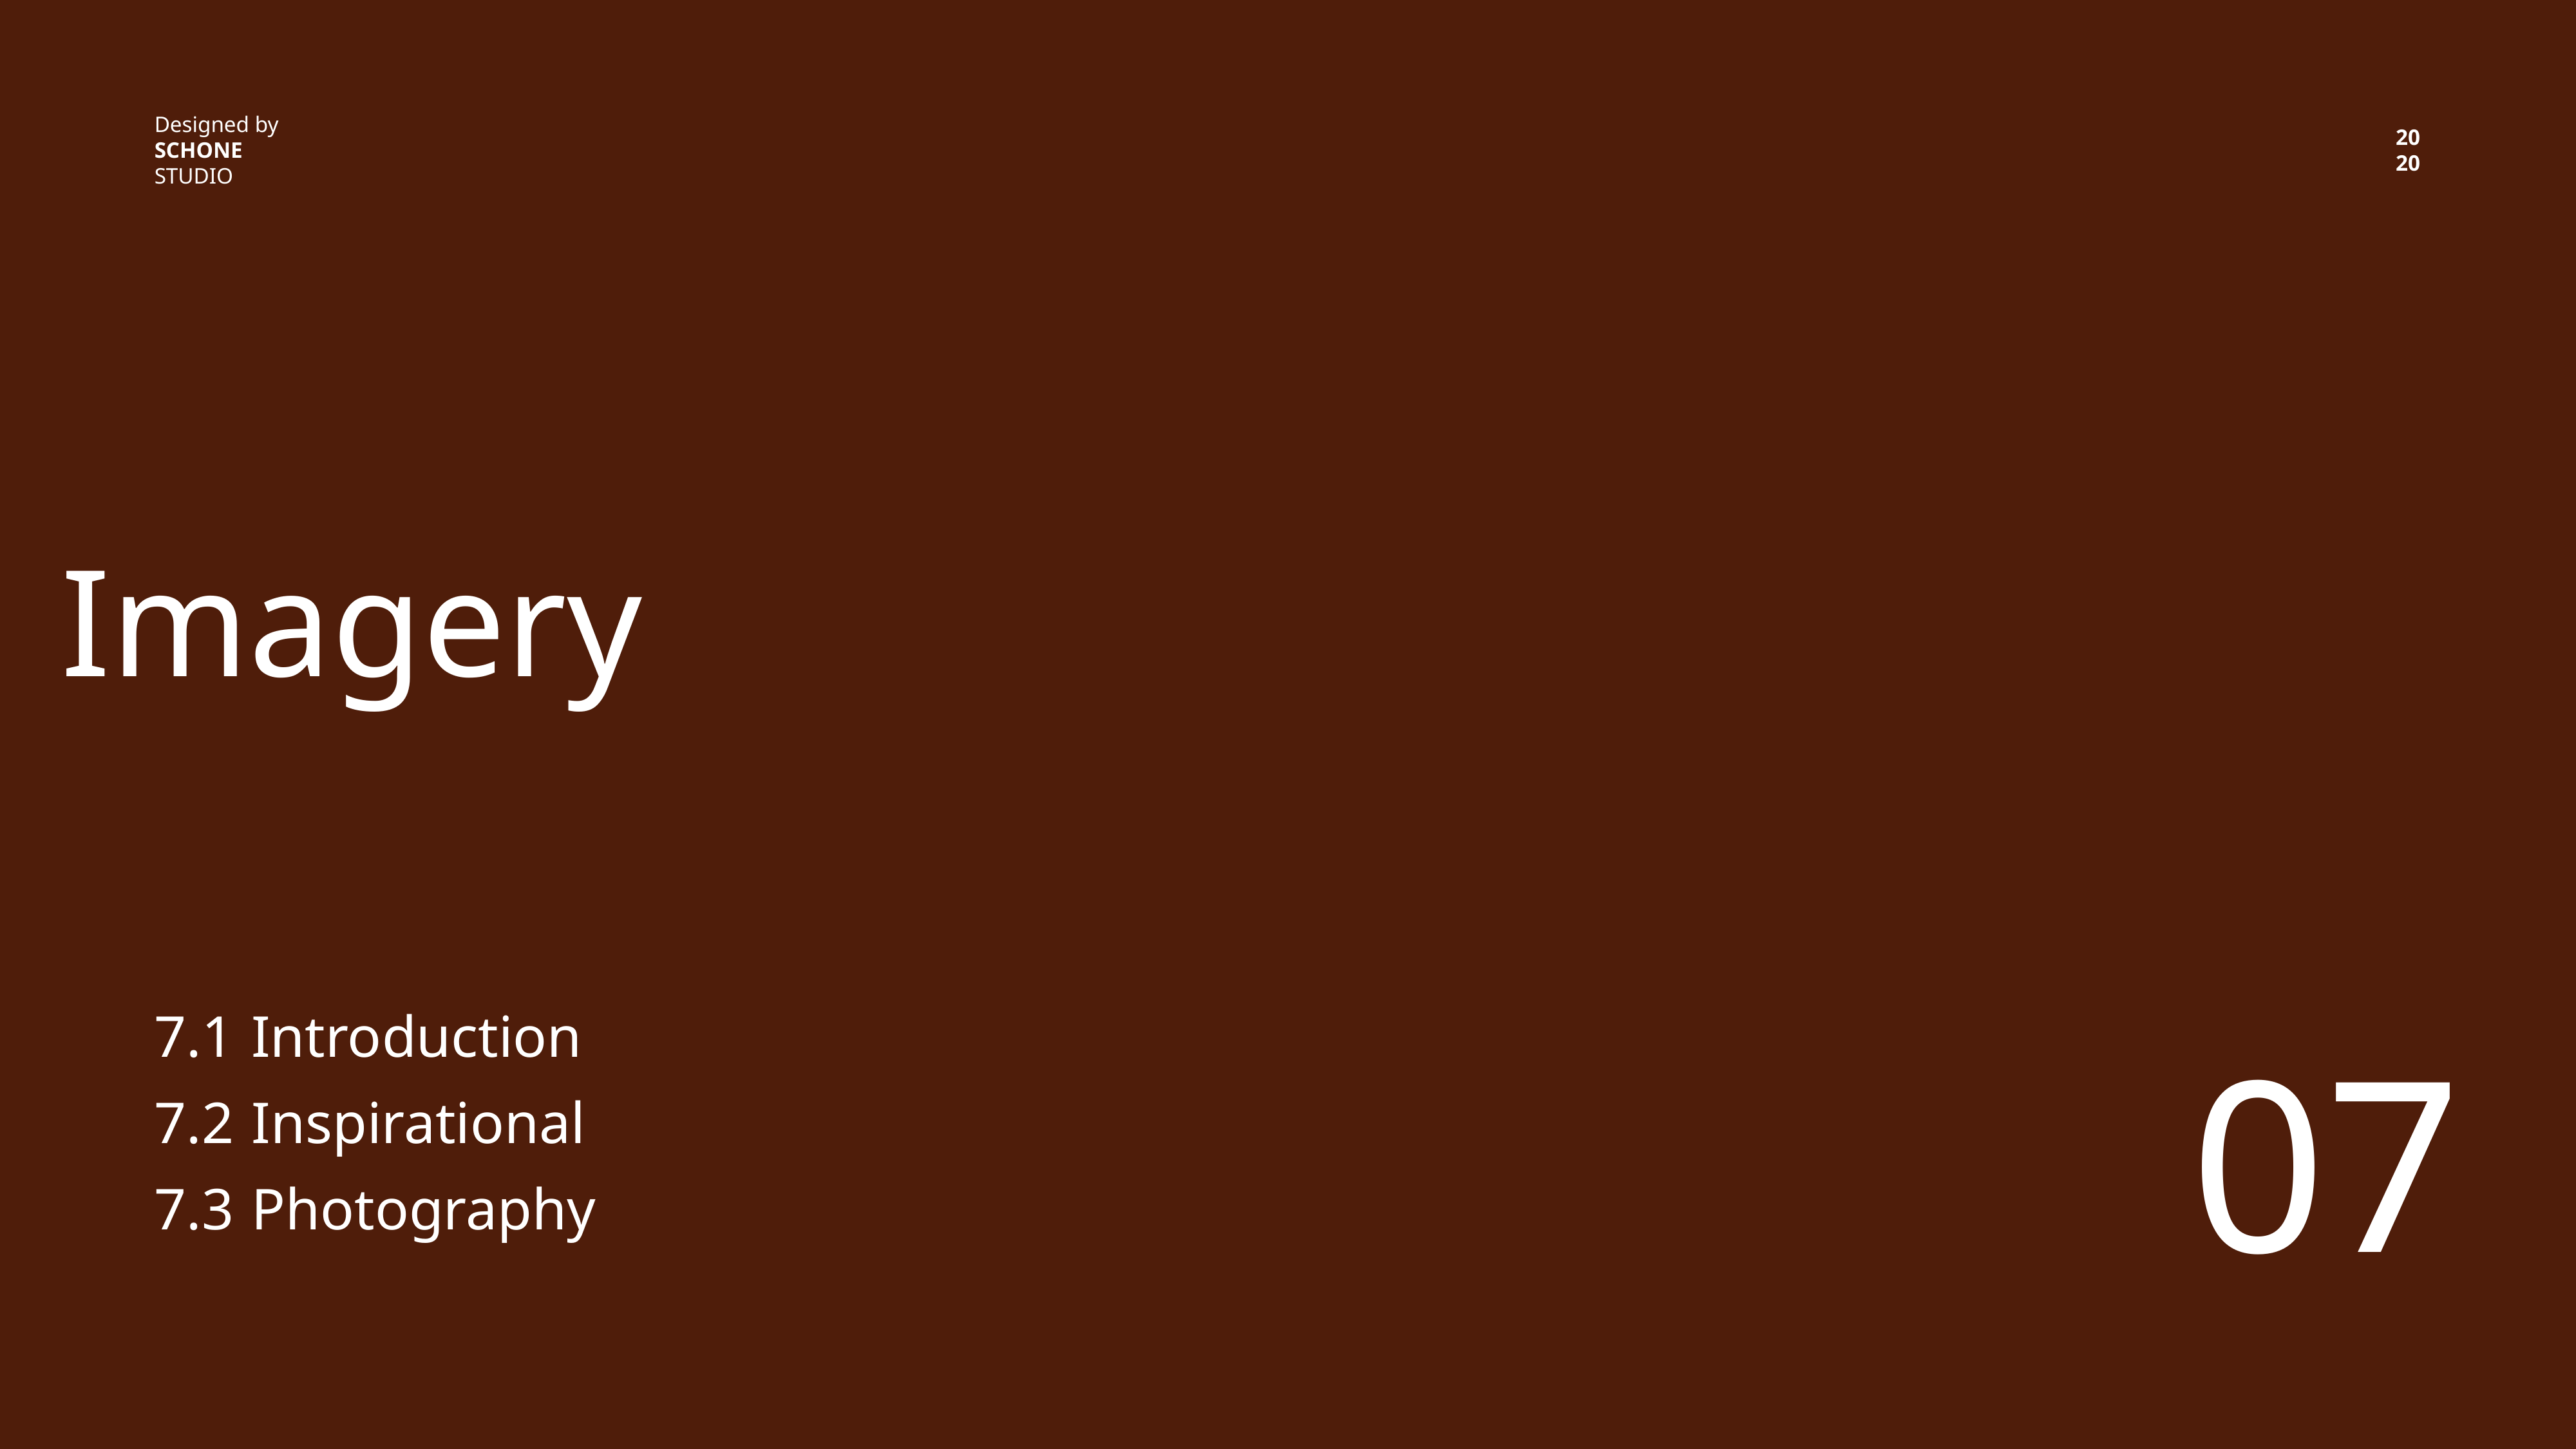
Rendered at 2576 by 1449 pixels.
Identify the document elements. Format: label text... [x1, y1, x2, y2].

list Designed by SCHONE STUDIO [146, 116, 328, 184]
list 20 20 [2387, 116, 2430, 184]
text_box 7.2 [147, 1079, 244, 1162]
text_box 7.1 [147, 993, 244, 1076]
text_box Imagery [53, 541, 650, 716]
text_box 7.3 [147, 1165, 244, 1249]
text_box Introduction [244, 993, 625, 1076]
text_box Inspirational [244, 1079, 718, 1162]
text_box 07 [2183, 1062, 2470, 1305]
text_box Photography [244, 1165, 757, 1249]
